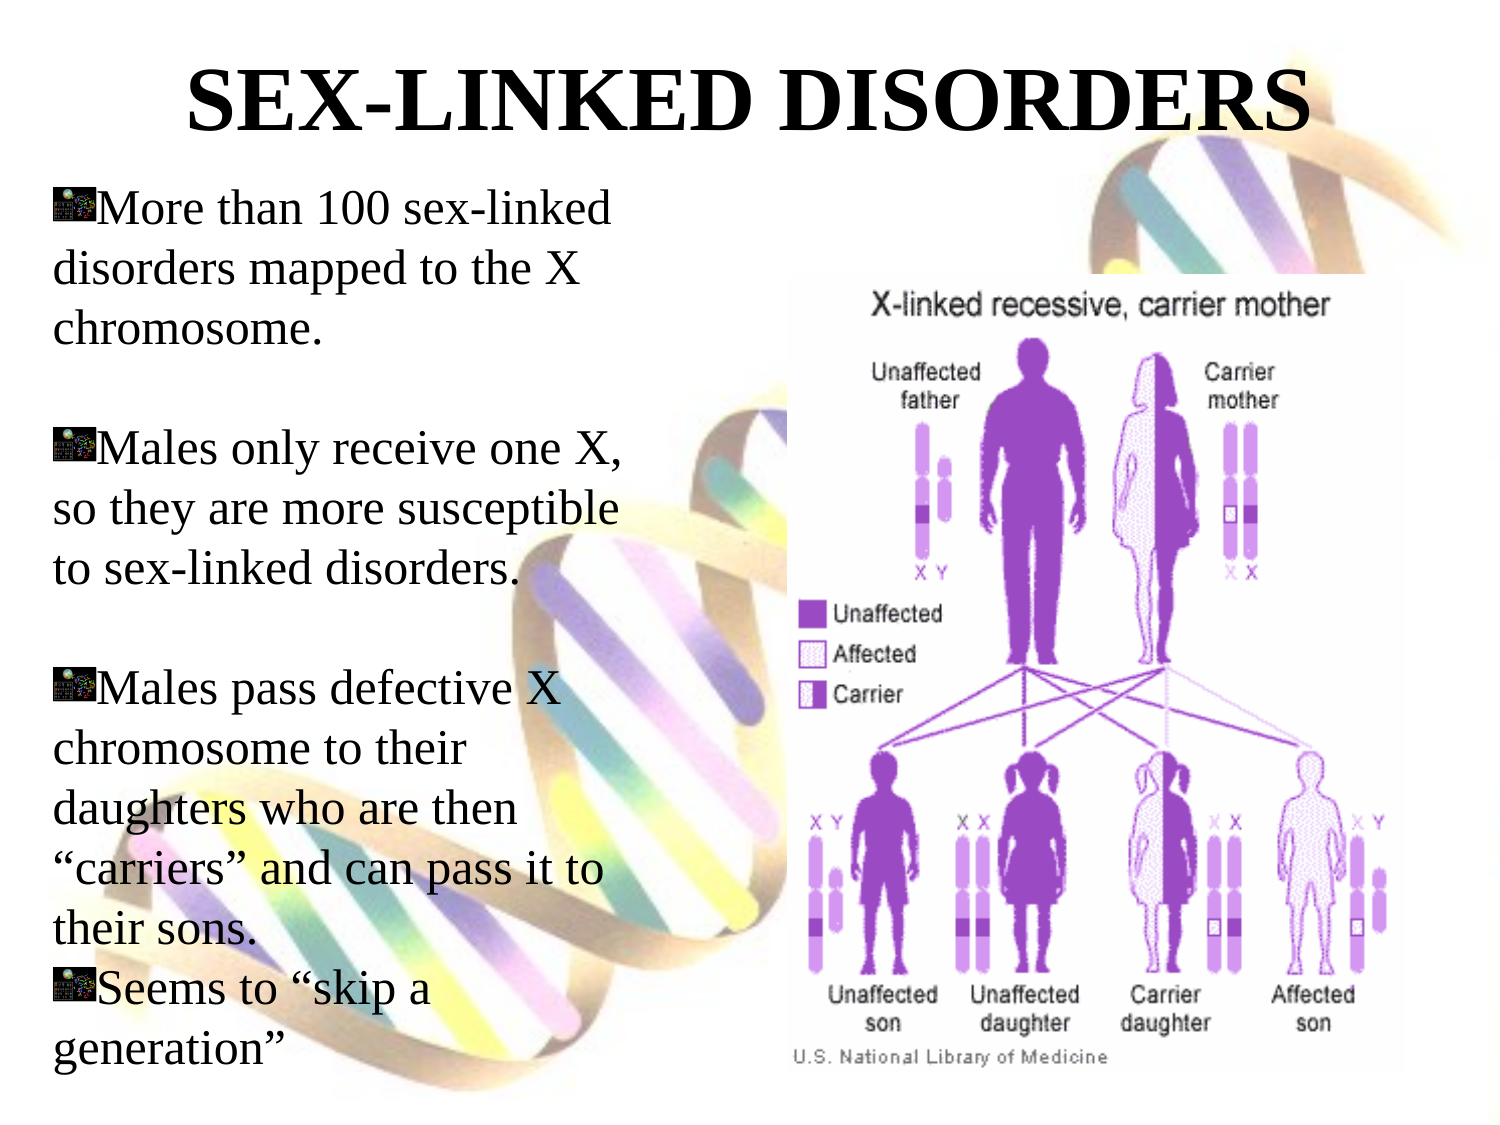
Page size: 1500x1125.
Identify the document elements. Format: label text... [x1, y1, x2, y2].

picture [52, 426, 97, 462]
text_box More than 100 sex-linked disorders mapped to the X chromosome. Males only receive one X, so they are more susceptible to sex-linked disorders. Males pass defective X chromosome to their daughters who are then “carriers” and can pass it to their sons. Seems to “skip a generation” [37, 167, 663, 1082]
picture [52, 186, 97, 222]
picture [52, 966, 97, 1002]
picture [787, 274, 1405, 1072]
title SEX-LINKED DISORDERS [75, 0, 1425, 188]
picture [52, 666, 97, 702]
